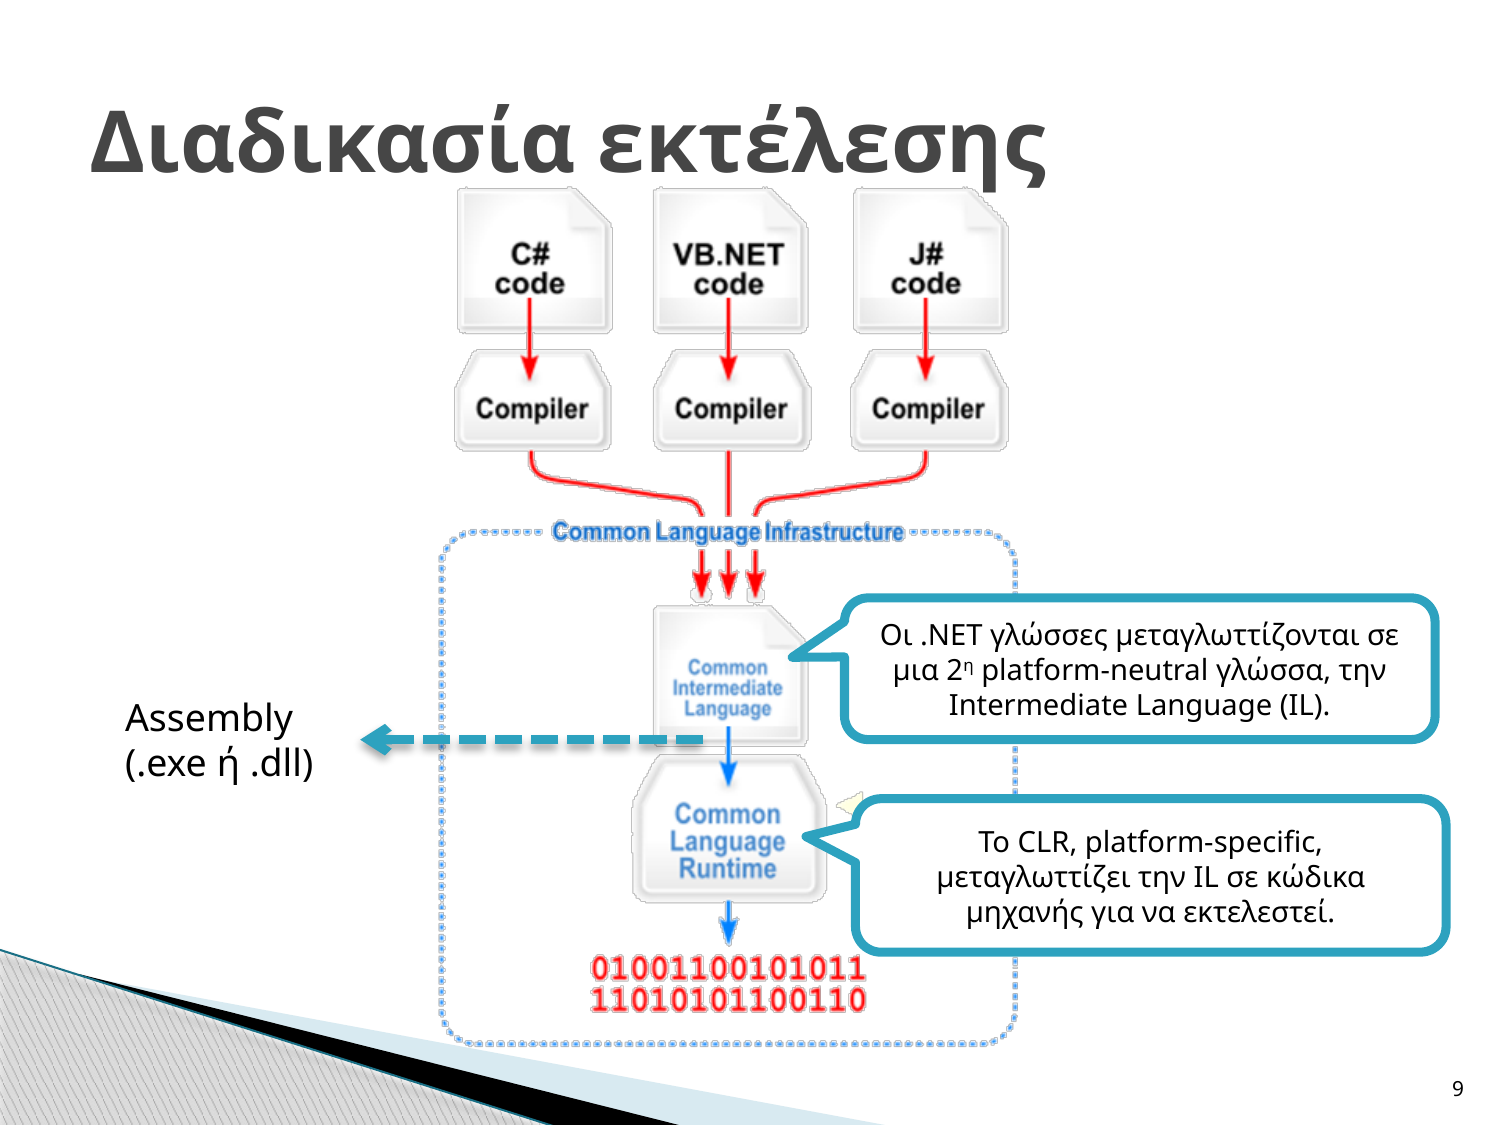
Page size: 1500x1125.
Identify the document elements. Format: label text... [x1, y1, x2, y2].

picture [432, 184, 1032, 1059]
slide_number 9 [1418, 1051, 1479, 1112]
text_box Το CLR, platform-specific, μεταγλωττίζει την IL σε κώδικα μηχανής για να εκτελεστεί. [1037, 794, 1451, 957]
text_box Οι .ΝΕΤ γλώσσες μεταγλωττίζονται σε μια 2η platform-neutral γλώσσα, την Intermediate Language (IL). [1037, 593, 1440, 745]
title Διαδικασία εκτέλεσης [75, 45, 1425, 233]
text_box Assembly (.exe ή .dll) [110, 686, 329, 792]
